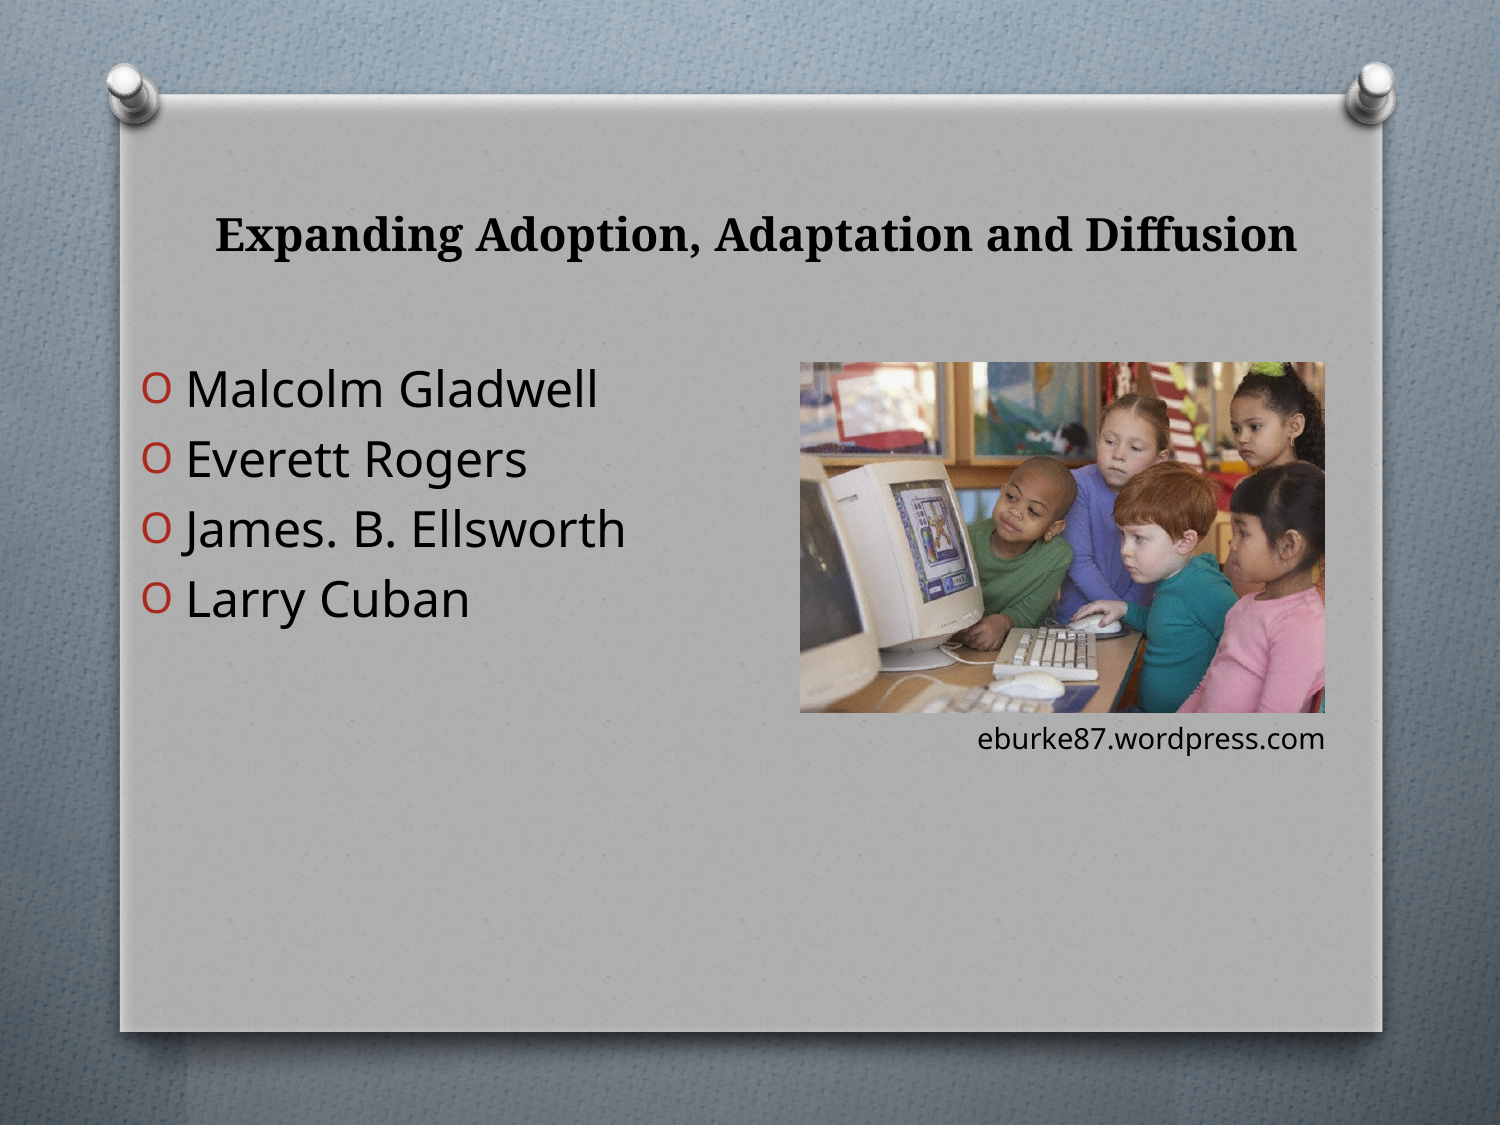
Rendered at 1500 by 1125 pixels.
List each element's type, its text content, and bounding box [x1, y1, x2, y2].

text_box eburke87.wordpress.com [962, 712, 1500, 763]
title Expanding Adoption, Adaptation and Diffusion [179, 134, 1323, 332]
picture [75, 29, 198, 153]
list Malcolm Gladwell Everett Rogers James. B. Ellsworth Larry Cuban [125, 350, 1338, 1068]
picture [799, 362, 1326, 713]
picture [1317, 35, 1439, 156]
